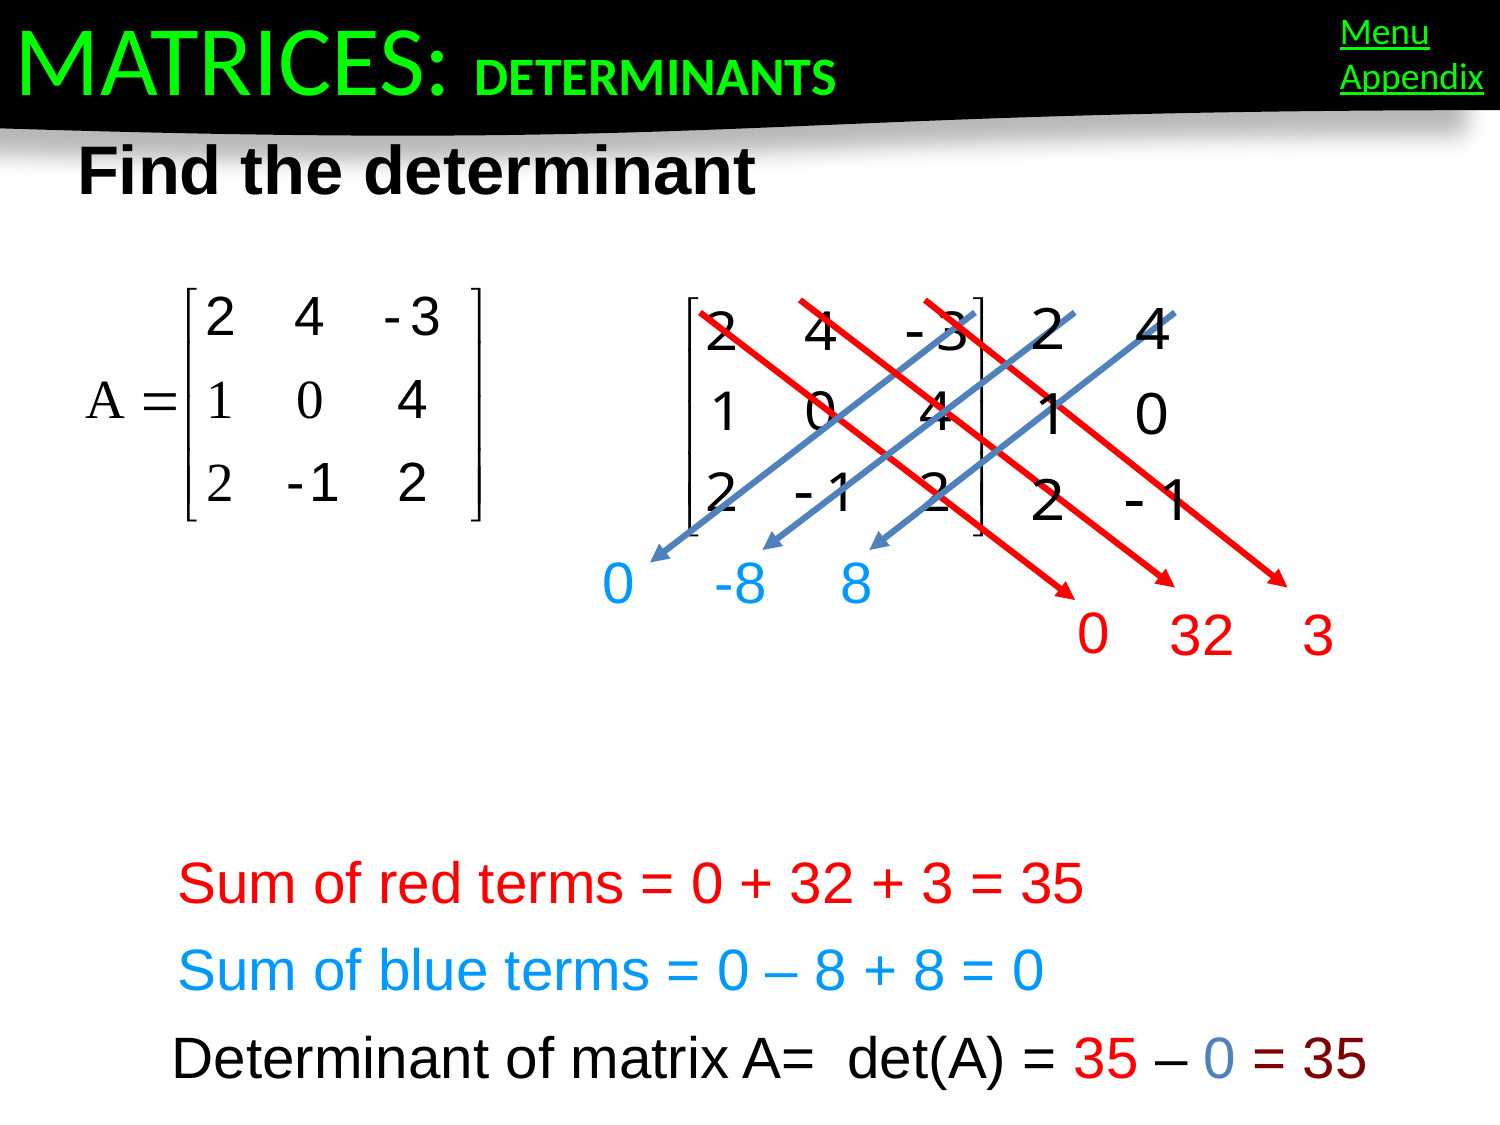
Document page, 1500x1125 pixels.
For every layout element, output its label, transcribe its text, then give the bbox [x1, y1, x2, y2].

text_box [74, 274, 506, 535]
text_box MATRICES: DETERMINANTS [0, 0, 1500, 137]
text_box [1024, 287, 1195, 550]
text_box Sum of red terms = 0 + 32 + 3 = 35 [162, 837, 1118, 923]
text_box 0 [1062, 587, 1125, 673]
text_box [651, 547, 669, 563]
text_box Find the determinant [62, 137, 875, 215]
text_box [1136, 558, 1175, 588]
text_box 32 [1154, 589, 1250, 675]
text_box Sum of blue terms = 0 – 8 + 8 = 0 [162, 924, 1061, 1010]
text_box [24, 150, 1463, 1088]
text_box Determinant of matrix A= det(A) = 35 – 0 = 35 [157, 1012, 1383, 1098]
text_box 0 [587, 537, 651, 623]
text_box Menu Appendix [1324, 0, 1499, 105]
text_box 8 [825, 556, 888, 623]
text_box [1198, 516, 1288, 588]
text_box 3 [1287, 589, 1350, 675]
text_box -8 [700, 556, 782, 623]
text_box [674, 287, 1008, 547]
